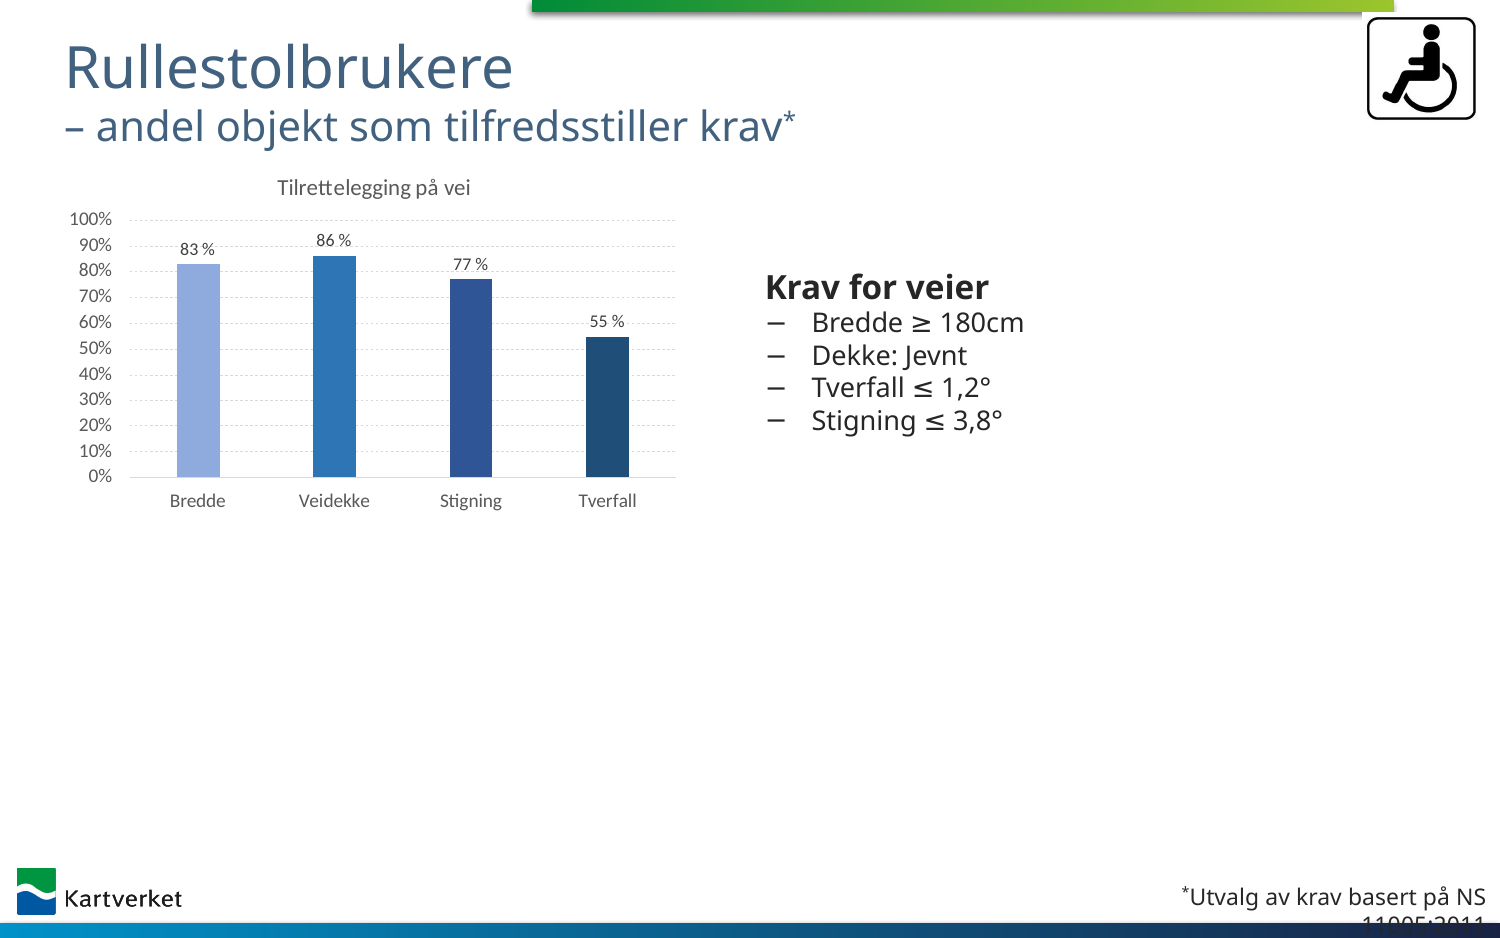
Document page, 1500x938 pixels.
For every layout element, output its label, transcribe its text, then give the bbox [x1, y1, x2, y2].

text_box Rullestolbrukere – andel objekt som tilfredsstiller krav* [49, 25, 1431, 158]
text_box *Utvalg av krav basert på NS 11005:2011 [1068, 873, 1500, 938]
text_box Krav for veier Bredde ≥ 180cm Dekke: Jevnt Tverfall ≤ 1,2° Stigning ≤ 3,8° [750, 258, 1234, 444]
picture [1362, 12, 1481, 126]
picture [62, 166, 687, 519]
